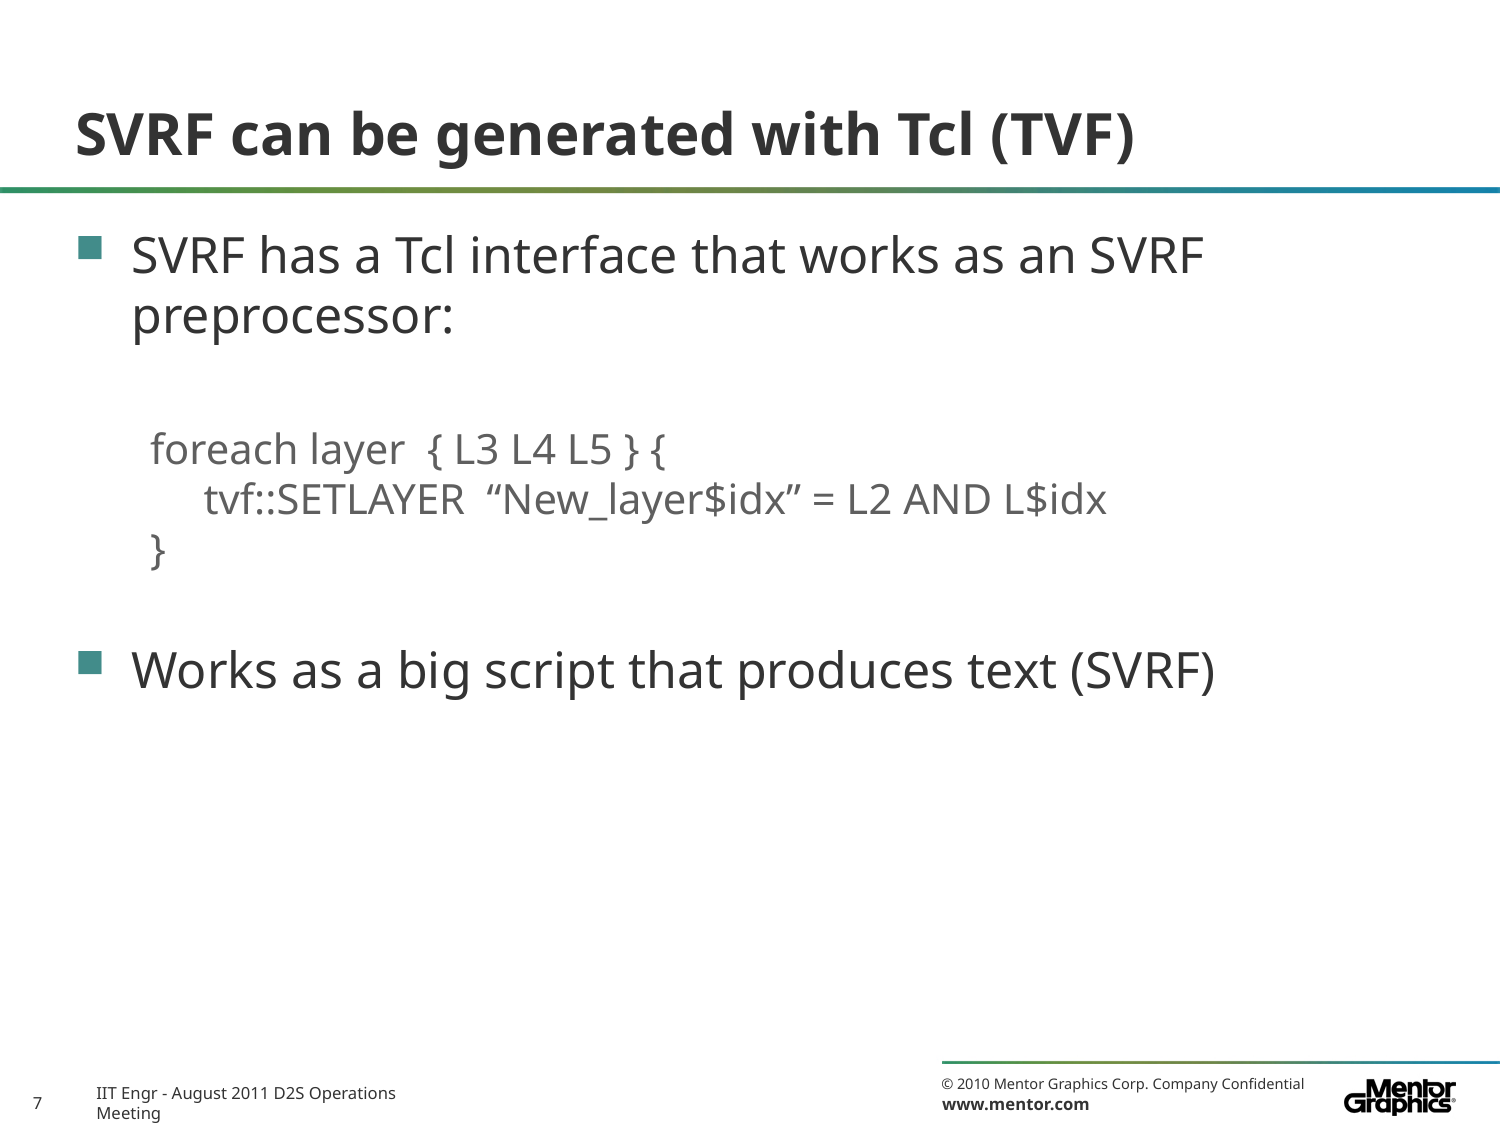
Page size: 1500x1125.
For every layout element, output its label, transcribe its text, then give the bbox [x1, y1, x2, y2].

picture [0, 1048, 1500, 1125]
footer IIT Engr - August 2011 D2S Operations Meeting [80, 1074, 469, 1111]
title SVRF can be generated with Tcl (TVF) [0, 0, 1500, 176]
picture [0, 176, 1500, 215]
list SVRF has a Tcl interface that works as an SVRF preprocessor: foreach layer { L3 L4 L5 } { tvf::SETLAYER “New_layer$idx” = L2 AND L$idx } Works as a big script that produces text (SVRF) [0, 215, 1500, 1048]
